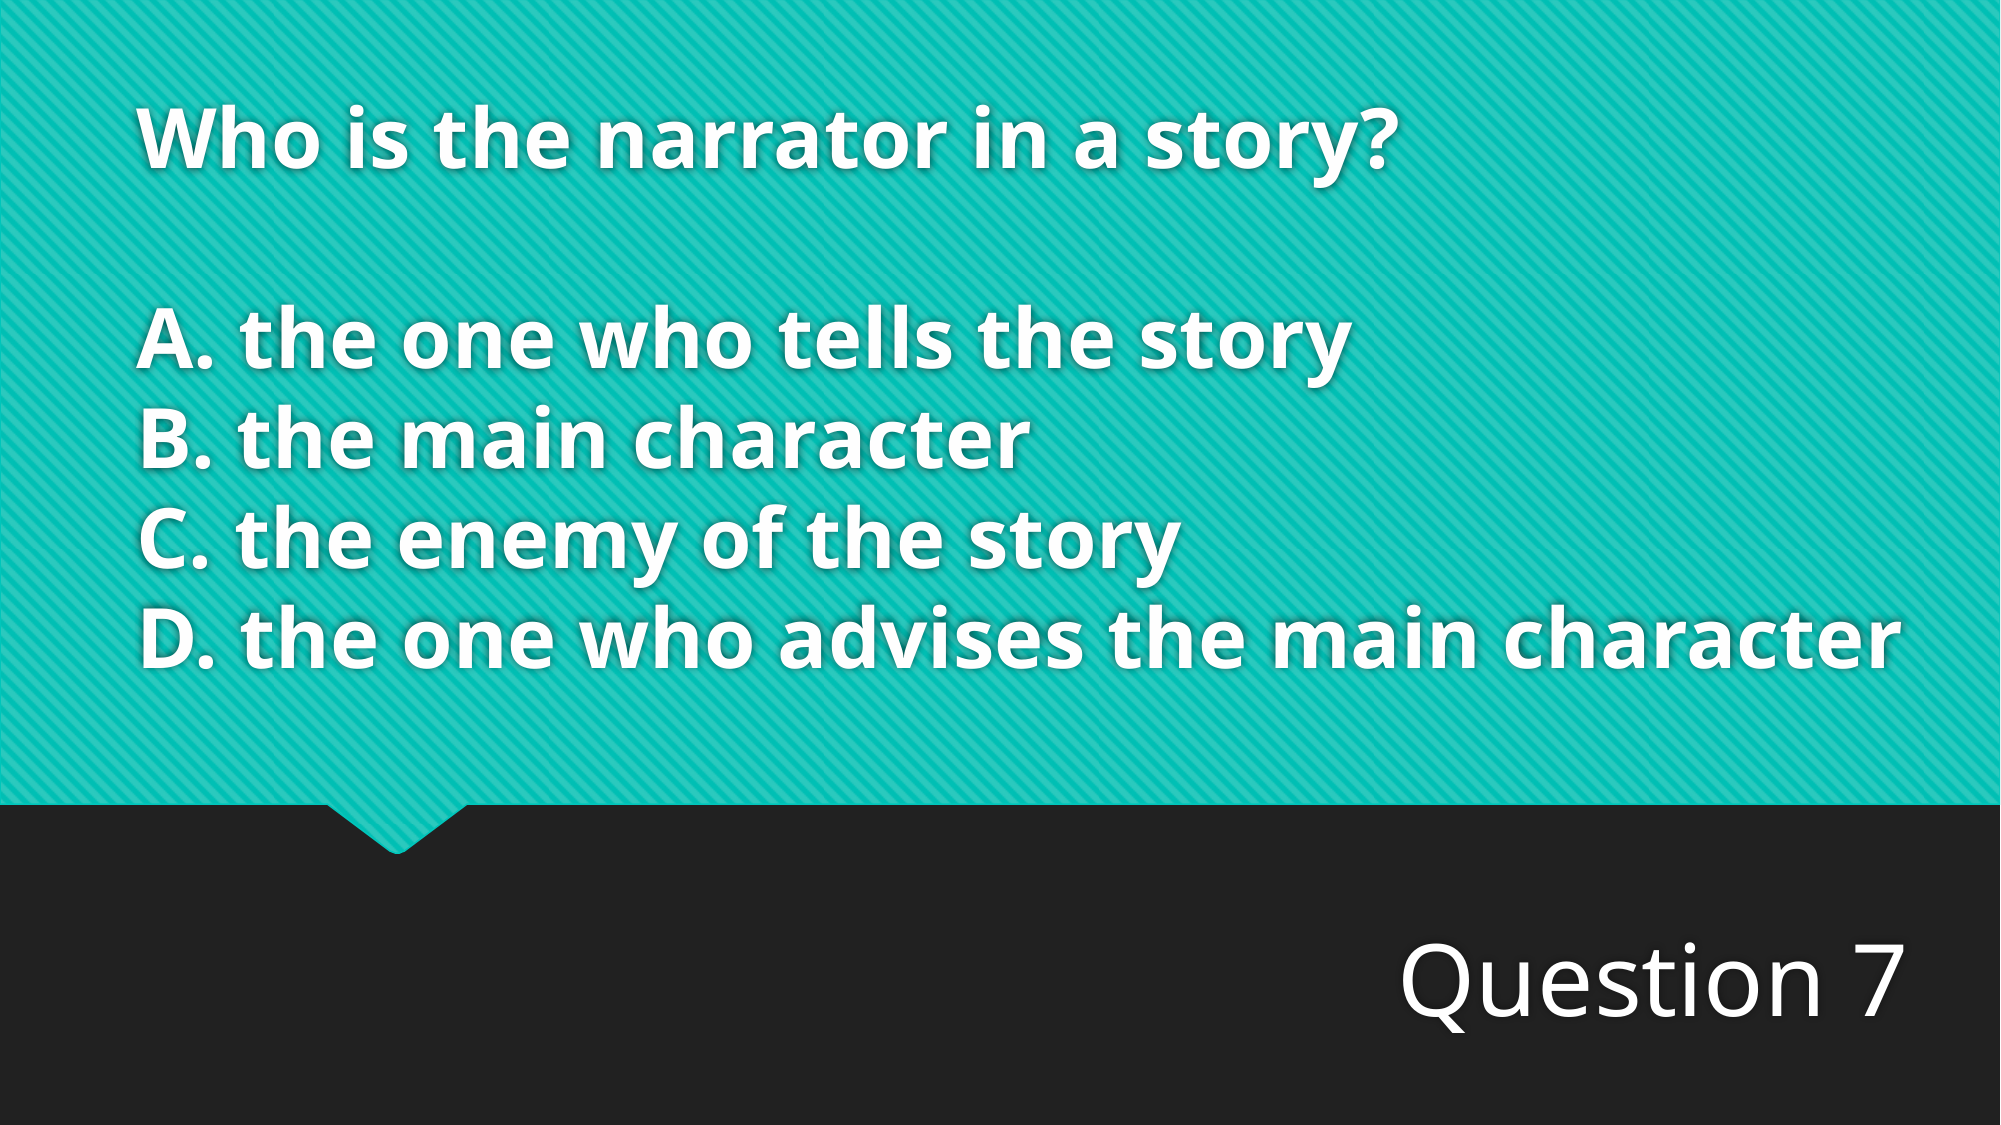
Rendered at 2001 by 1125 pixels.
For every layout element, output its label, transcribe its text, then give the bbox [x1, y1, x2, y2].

subtitle Question 7 [1382, 909, 1943, 981]
title Who is the narrator in a story? A. the one who tells the story B. the main character C. the enemy of the story D. the one who advises the main character [120, 340, 1984, 828]
